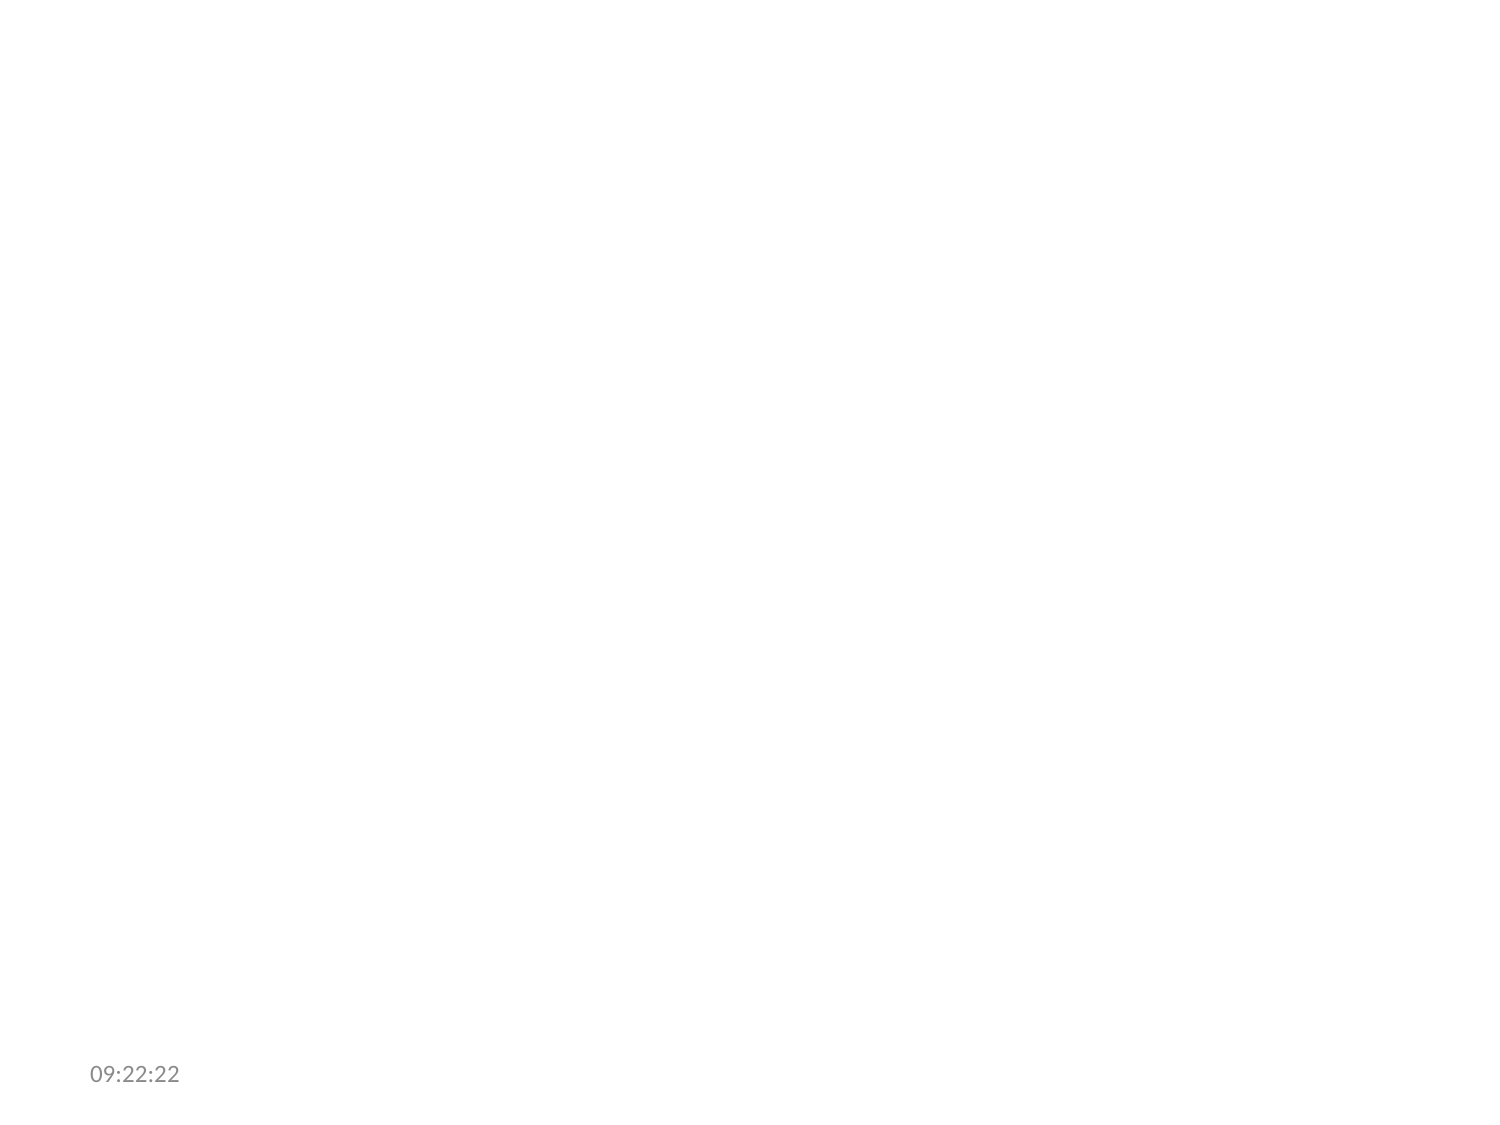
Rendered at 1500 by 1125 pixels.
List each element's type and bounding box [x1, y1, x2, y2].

slide_number [75, 1042, 425, 1103]
